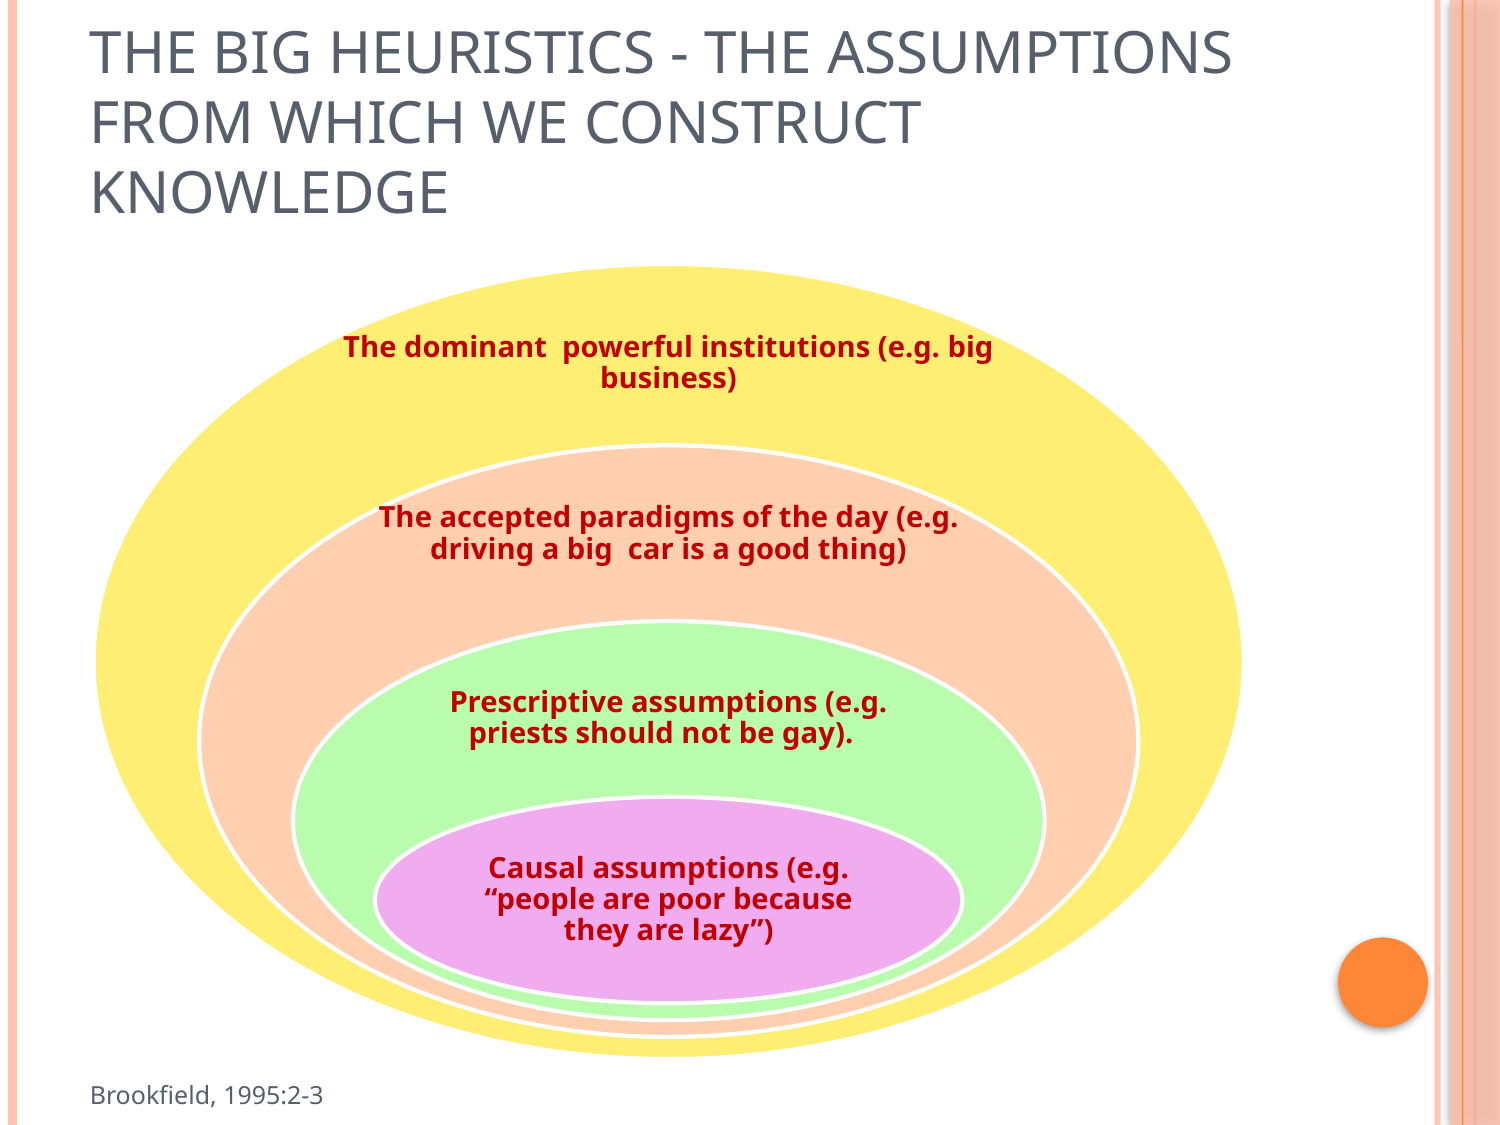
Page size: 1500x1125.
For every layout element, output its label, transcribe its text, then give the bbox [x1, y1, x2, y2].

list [74, 263, 1263, 1060]
title The Big heuristics - The assumptions From which we construct knowledge [75, 45, 1300, 233]
footer Brookfield, 1995:2-3 [75, 1075, 675, 1114]
